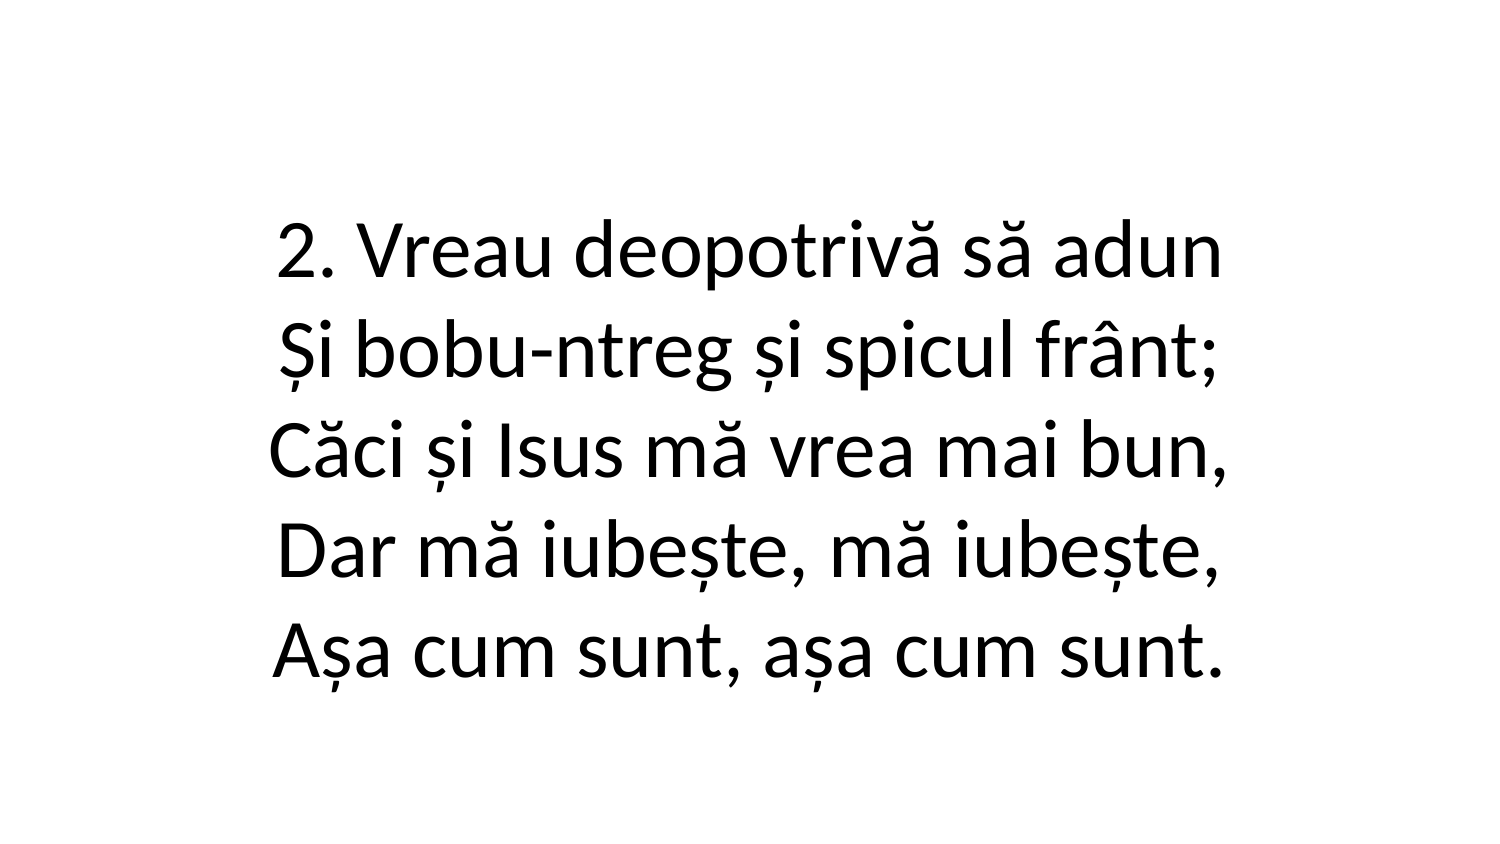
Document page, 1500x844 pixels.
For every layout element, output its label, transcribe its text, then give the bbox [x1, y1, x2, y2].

text_box 2. Vreau deopotrivă să adun Și bobu-ntreg și spicul frânt; Căci și Isus mă vrea mai bun, Dar mă iubește, mă iubește, Așa cum sunt, așa cum sunt. [253, 142, 1247, 702]
